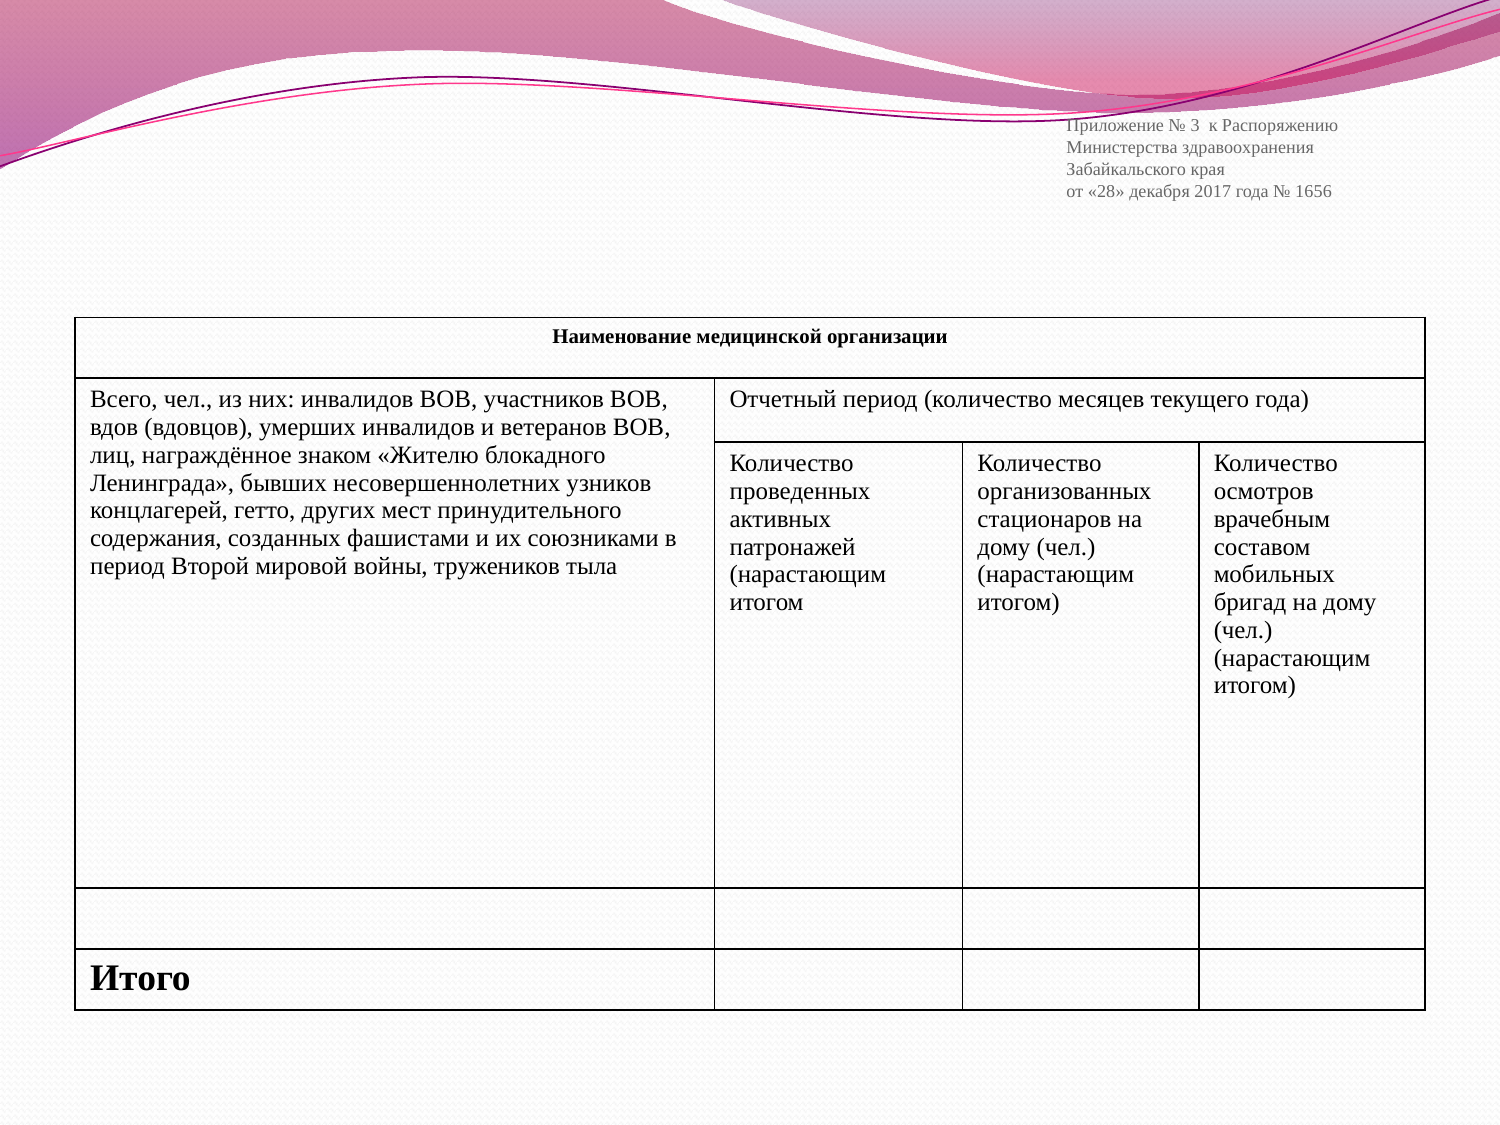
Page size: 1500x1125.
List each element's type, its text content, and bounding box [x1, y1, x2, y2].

table_header Наименование медицинской организации [76, 318, 1424, 377]
title Приложение № 3 к Распоряжению Министерства здравоохранения Забайкальского края от «28» декабря 2017 года № 1656 [1066, 105, 1430, 223]
table_cell [76, 889, 714, 948]
table_cell [715, 889, 962, 948]
table_cell [715, 950, 962, 1009]
table_cell Количество проведенных активных патронажей (нарастающим итогом [715, 443, 962, 887]
table_cell Количество осмотров врачебным составом мобильных бригад на дому (чел.) (нарастающим итогом) [1200, 443, 1424, 887]
table_cell Всего, чел., из них: инвалидов ВОВ, участников ВОВ, вдов (вдовцов), умерших инвалидов и ветеранов ВОВ, лиц, награждённое знаком «Жителю блокадного Ленинграда», бывших несовершеннолетних узников концлагерей, гетто, других мест принудительного содержания, созданных фашистами и их союзниками в период Второй мировой войны, тружеников тыла [76, 379, 714, 887]
table_cell Отчетный период (количество месяцев текущего года) [715, 379, 1424, 441]
table_cell [963, 889, 1198, 948]
table_cell Итого [76, 950, 714, 1009]
table_cell Количество организованных стационаров на дому (чел.) (нарастающим итогом) [963, 443, 1198, 887]
table_cell [1200, 950, 1424, 1009]
table_cell [1200, 889, 1424, 948]
table_cell [963, 950, 1198, 1009]
